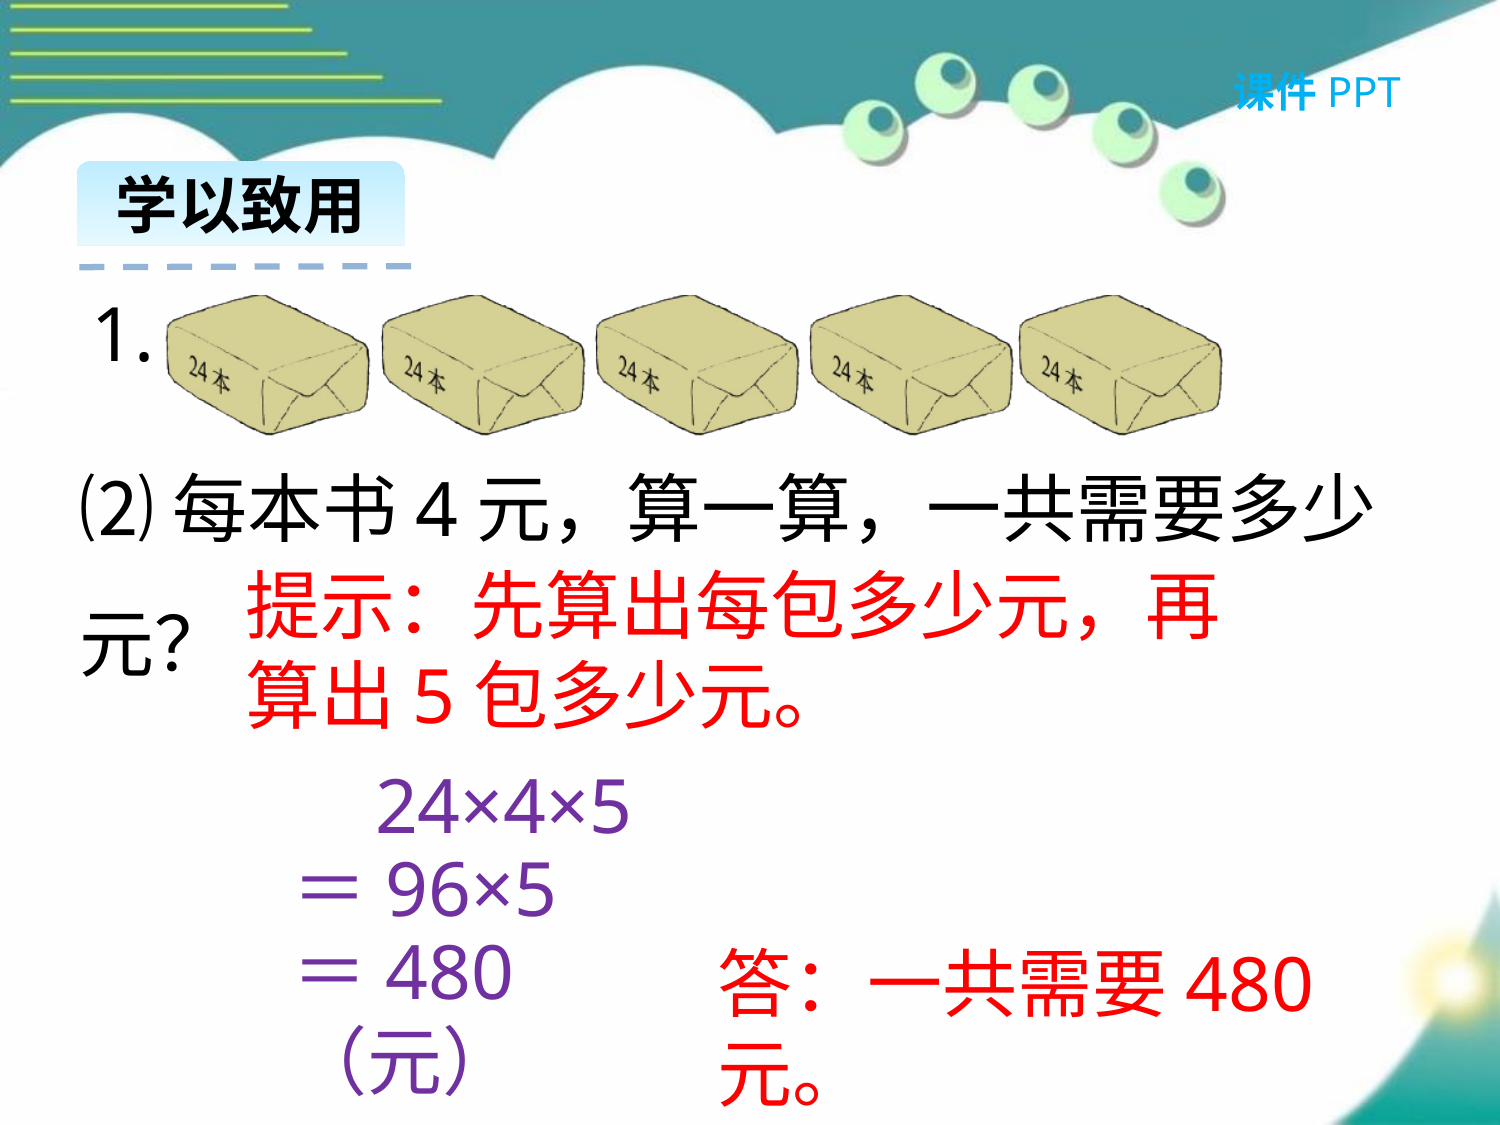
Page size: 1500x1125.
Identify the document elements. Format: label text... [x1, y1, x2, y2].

text_box ＝96×5 [277, 834, 662, 916]
text_box ⑵每本书4元，算一算，一共需要多少元？ [64, 408, 1399, 694]
text_box 24×4×5 [360, 751, 833, 857]
text_box ＝480（元） [277, 916, 686, 1112]
text_box 学以致用 [76, 160, 405, 246]
text_box 课件PPT [1218, 58, 1418, 124]
text_box 1. [76, 278, 664, 384]
text_box 提示：先算出每包多少元，再算出5包多少元。 [230, 550, 1296, 746]
picture [0, 0, 1500, 1125]
text_box 答：一共需要480元。 [702, 928, 1410, 1124]
